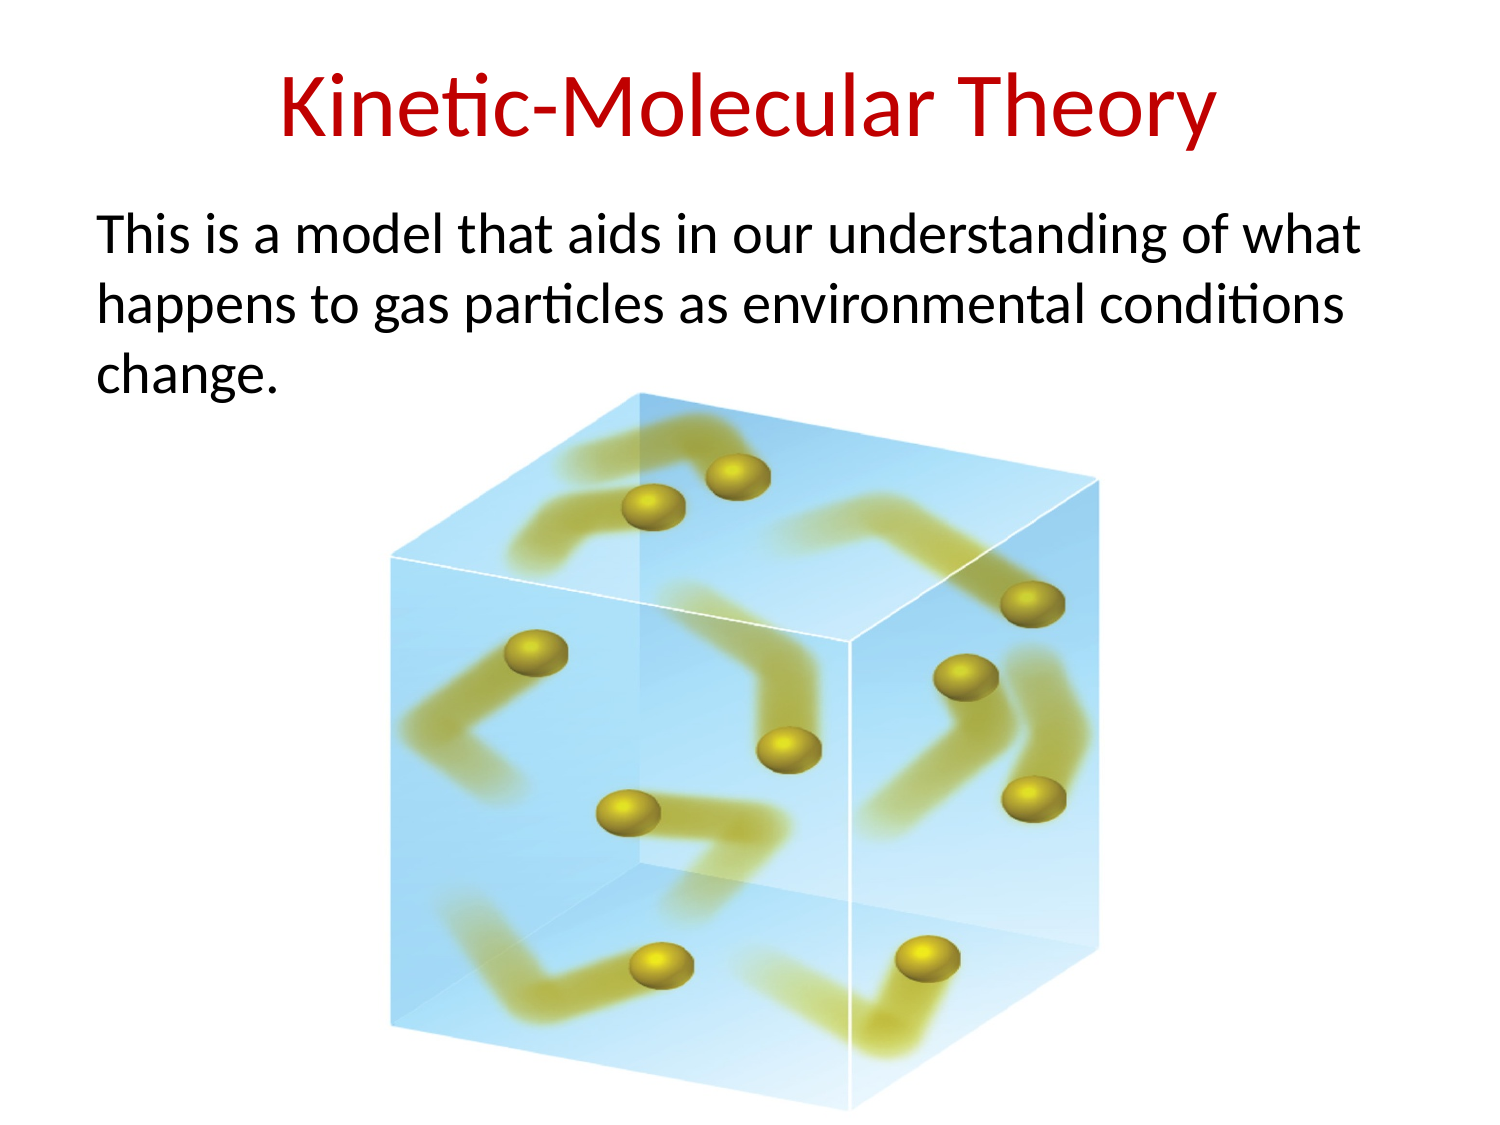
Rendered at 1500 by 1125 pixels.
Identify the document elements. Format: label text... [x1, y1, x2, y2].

picture [362, 375, 1126, 1125]
text_box This is a model that aids in our understanding of what happens to gas particles as environmental conditions change. [24, 187, 1475, 563]
text_box Kinetic-Molecular Theory [112, 37, 1388, 187]
